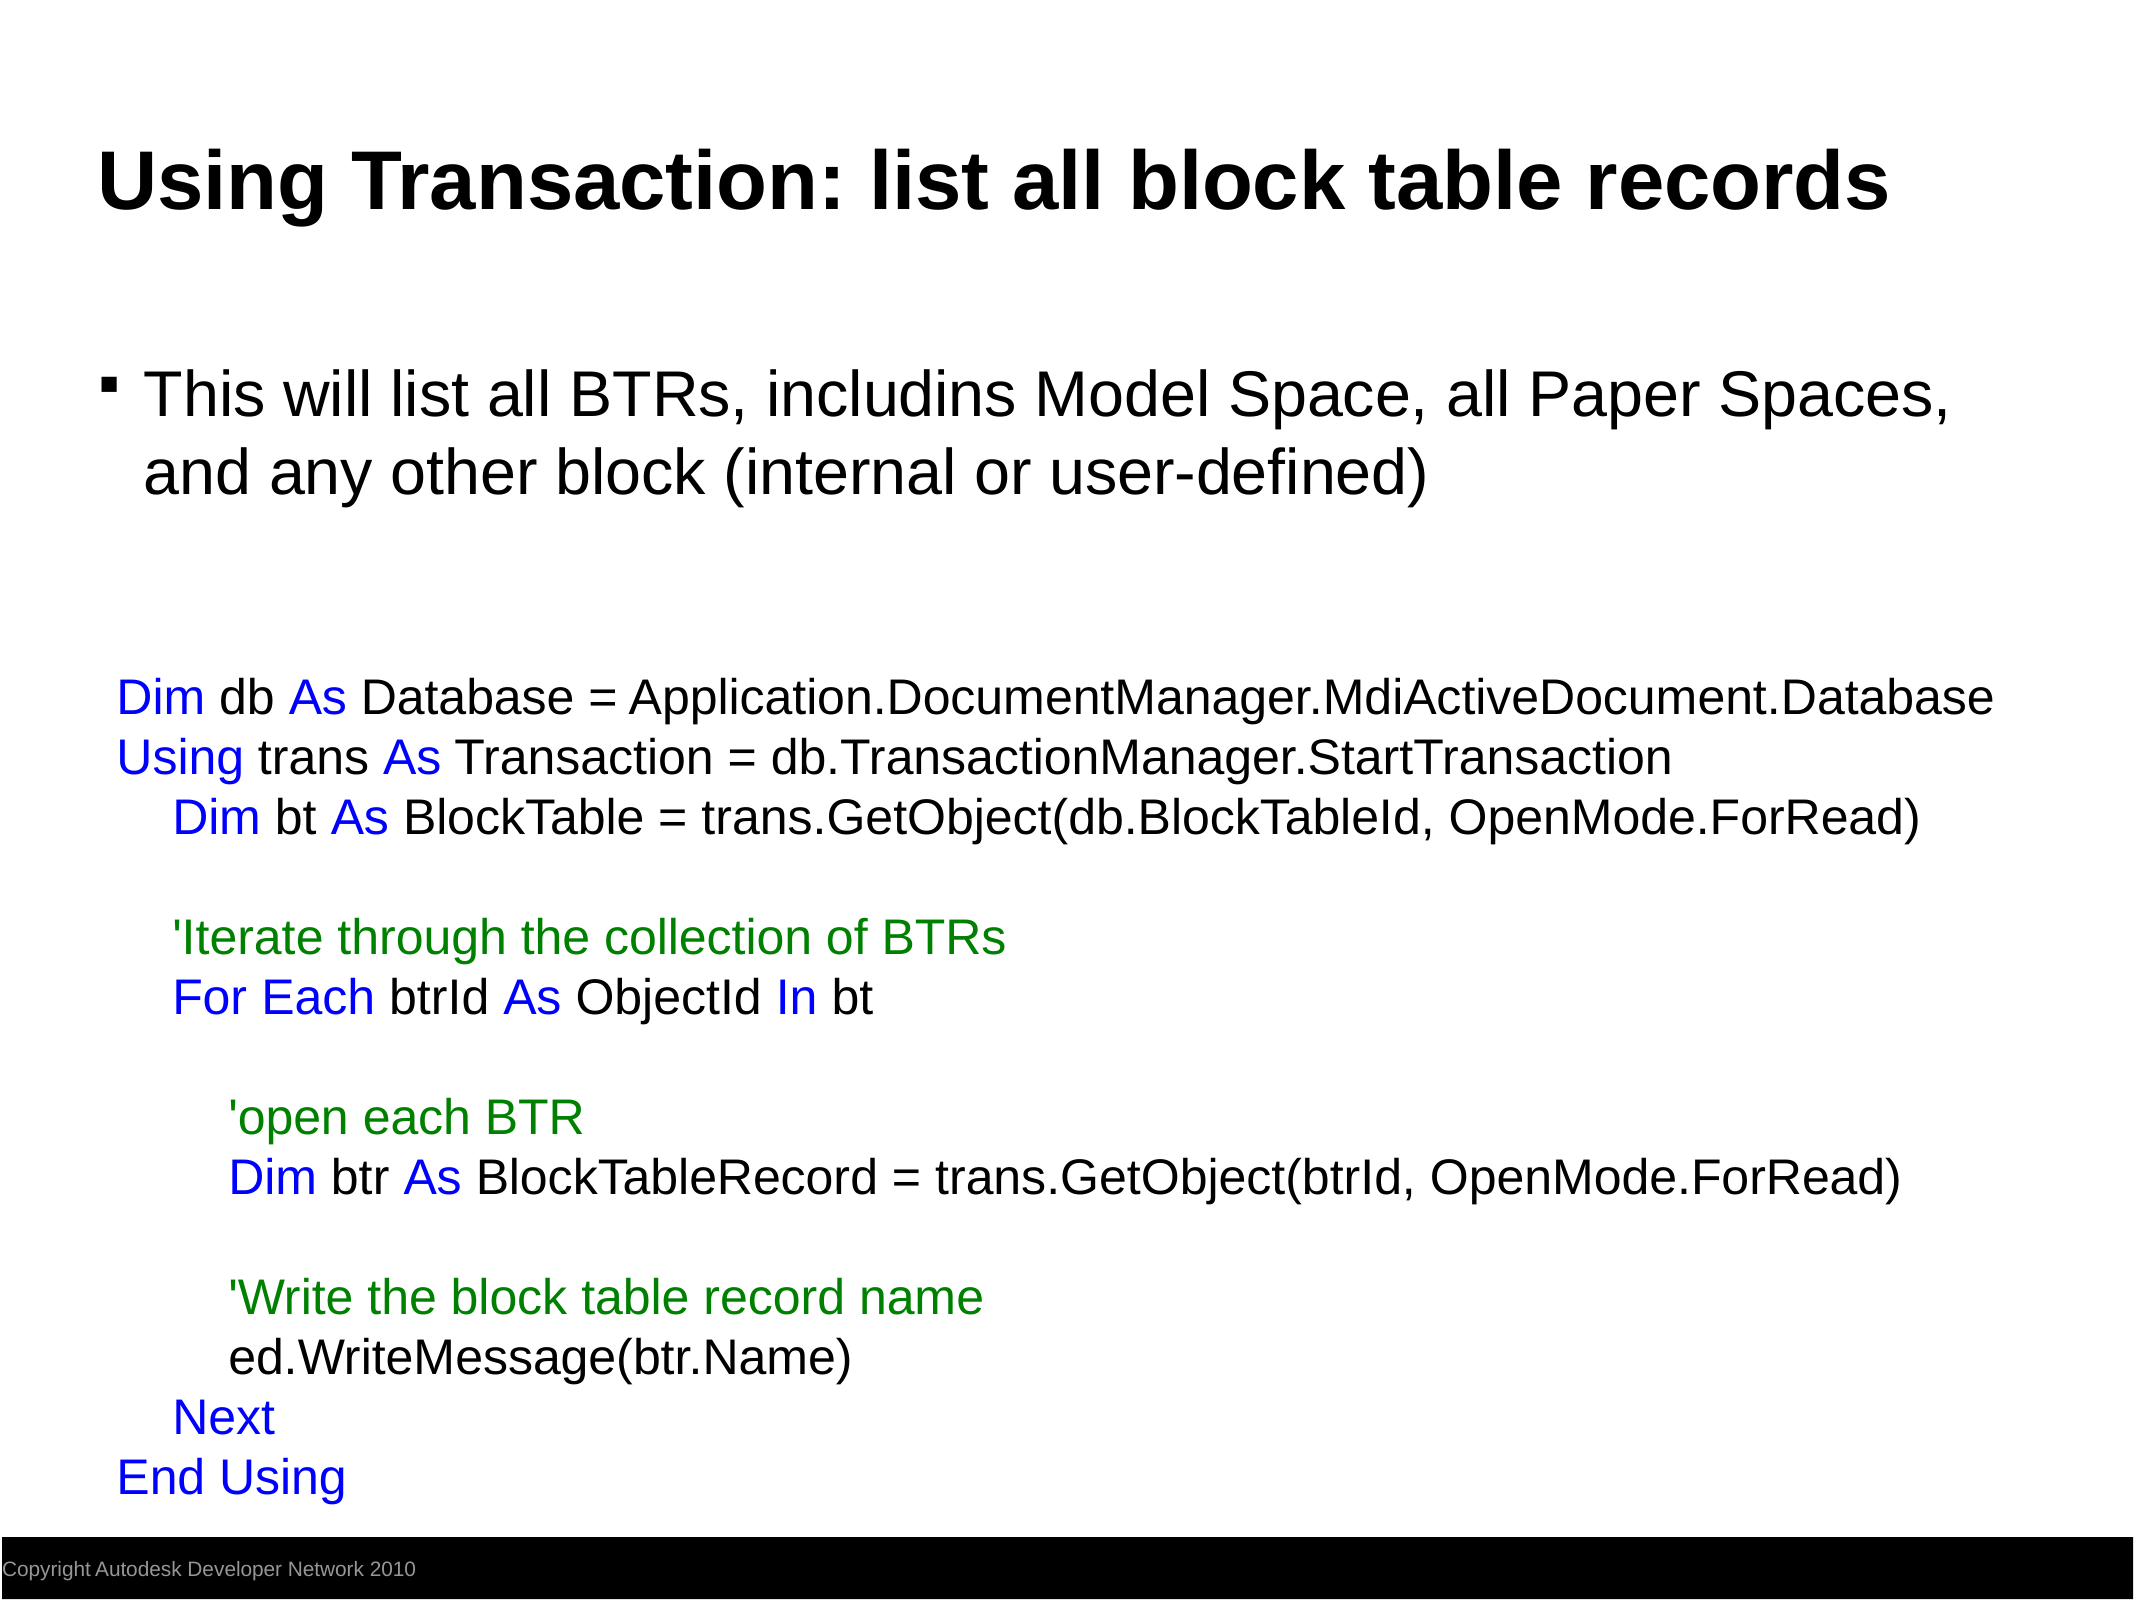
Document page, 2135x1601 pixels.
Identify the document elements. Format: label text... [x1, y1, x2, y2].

list This will list all BTRs, includins Model Space, all Paper Spaces, and any other block (internal or user-defined) [96, 351, 2028, 1452]
title Using Transaction: list all block table records [96, 59, 2028, 293]
text_box Dim db As Database = Application.DocumentManager.MdiActiveDocument.Database Using trans As Transaction = db.TransactionManager.StartTransaction Dim bt As BlockTable = trans.GetObject(db.BlockTableId, OpenMode.ForRead) 'Iterate through the collection of BTRs For Each btrId As ObjectId In bt 'open each BTR Dim btr As BlockTableRecord = trans.GetObject(btrId, OpenMode.ForRead) 'Write the block table record name ed.WriteMessage(btr.Name) Next End Using [0, 657, 2009, 1513]
